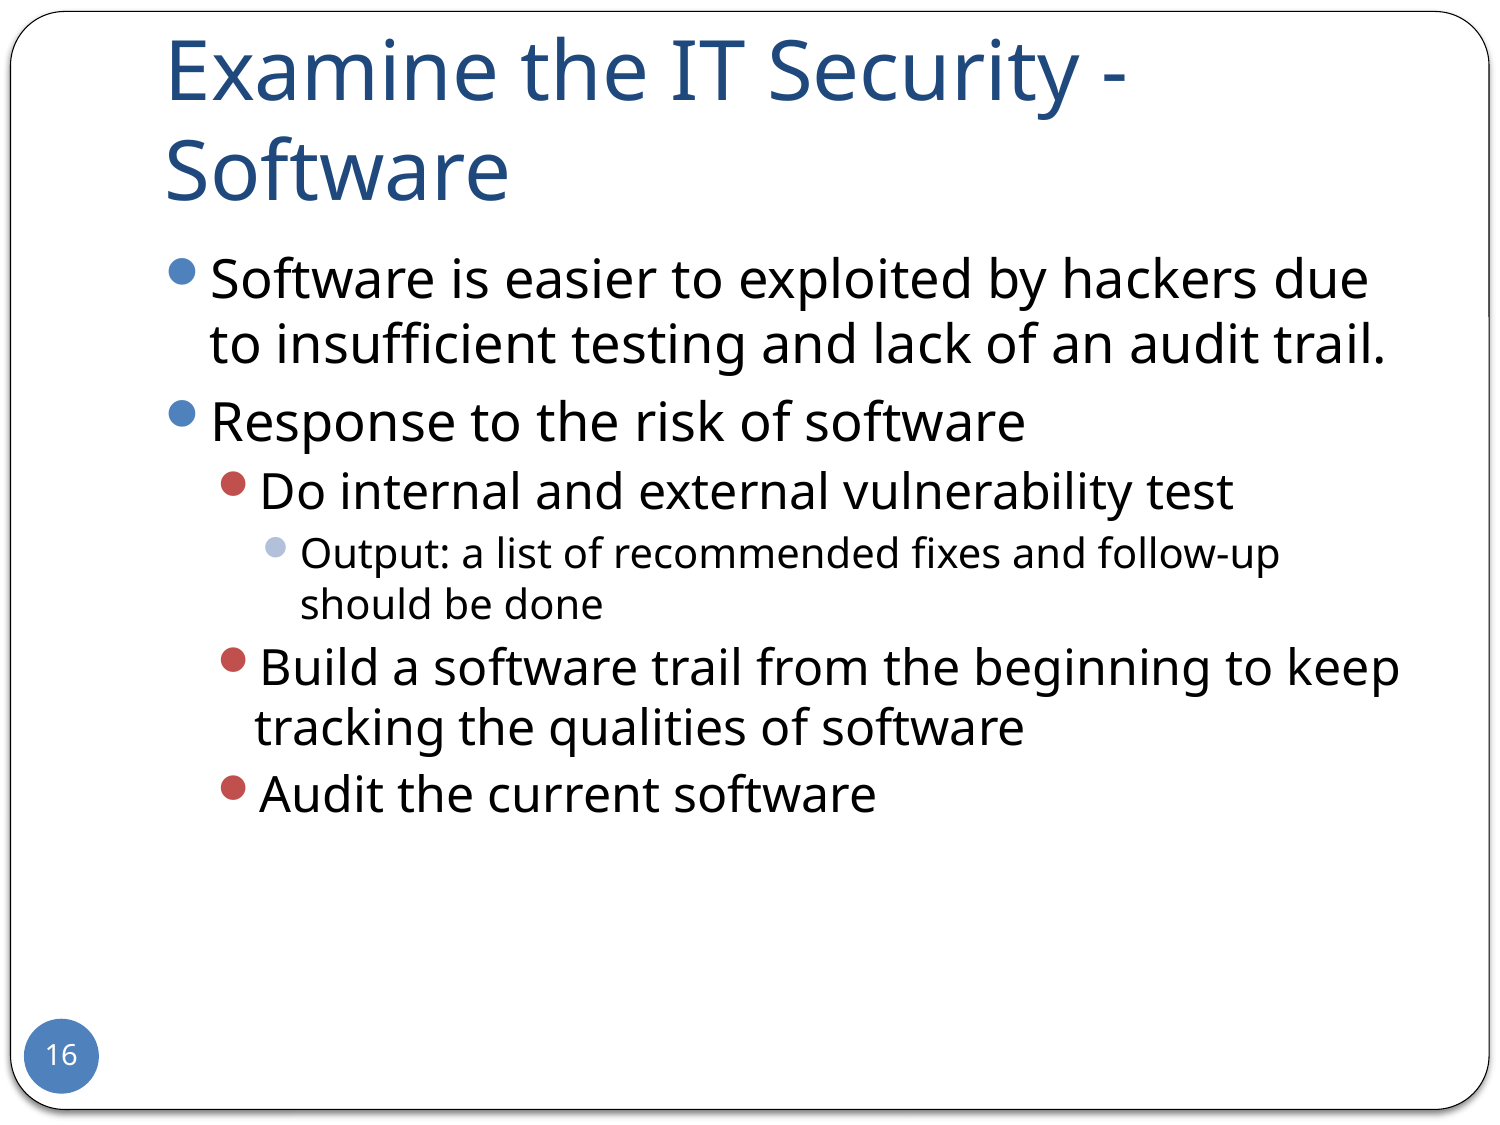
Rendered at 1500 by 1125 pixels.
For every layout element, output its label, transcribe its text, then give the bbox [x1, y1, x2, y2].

slide_number 16 [23, 1018, 99, 1094]
title Examine the IT Security - Software [150, 45, 1425, 233]
list Software is easier to exploited by hackers due to insufficient testing and lack of an audit trail. Response to the risk of software Do internal and external vulnerability test Output: a list of recommended fixes and follow-up should be done Build a software trail from the beginning to keep tracking the qualities of software Audit the current software [150, 237, 1425, 988]
